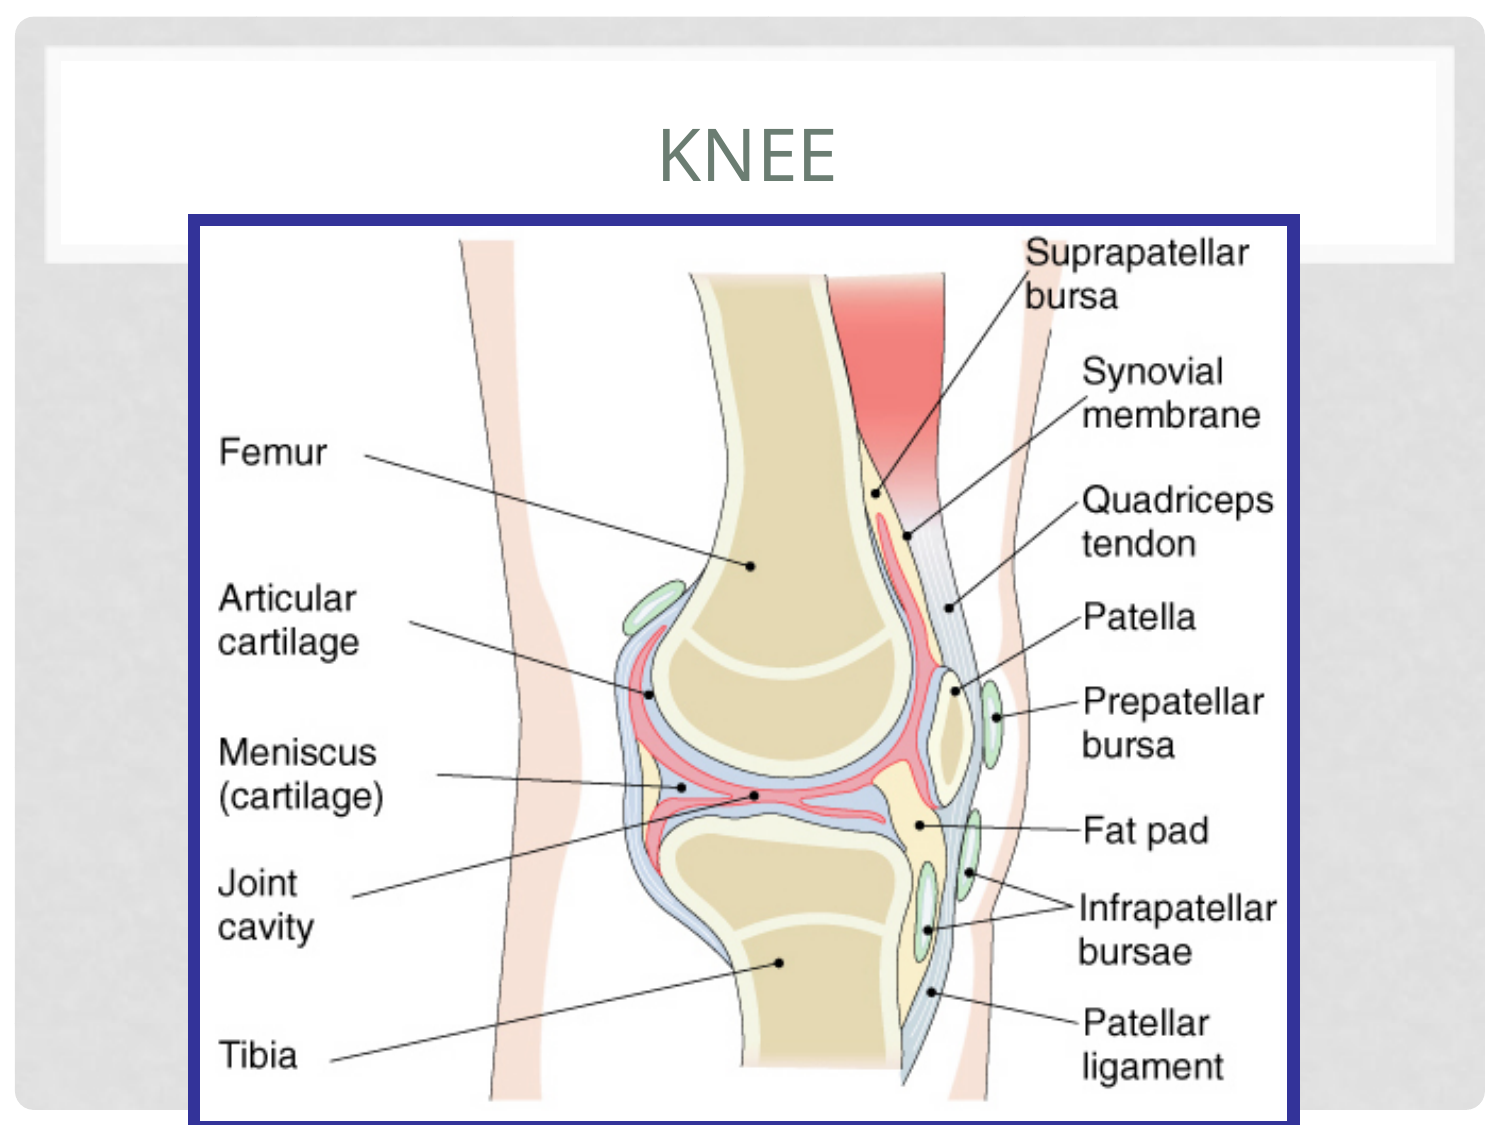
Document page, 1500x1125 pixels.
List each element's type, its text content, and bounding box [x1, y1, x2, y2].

title knee [69, 66, 1425, 238]
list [199, 226, 1288, 1121]
